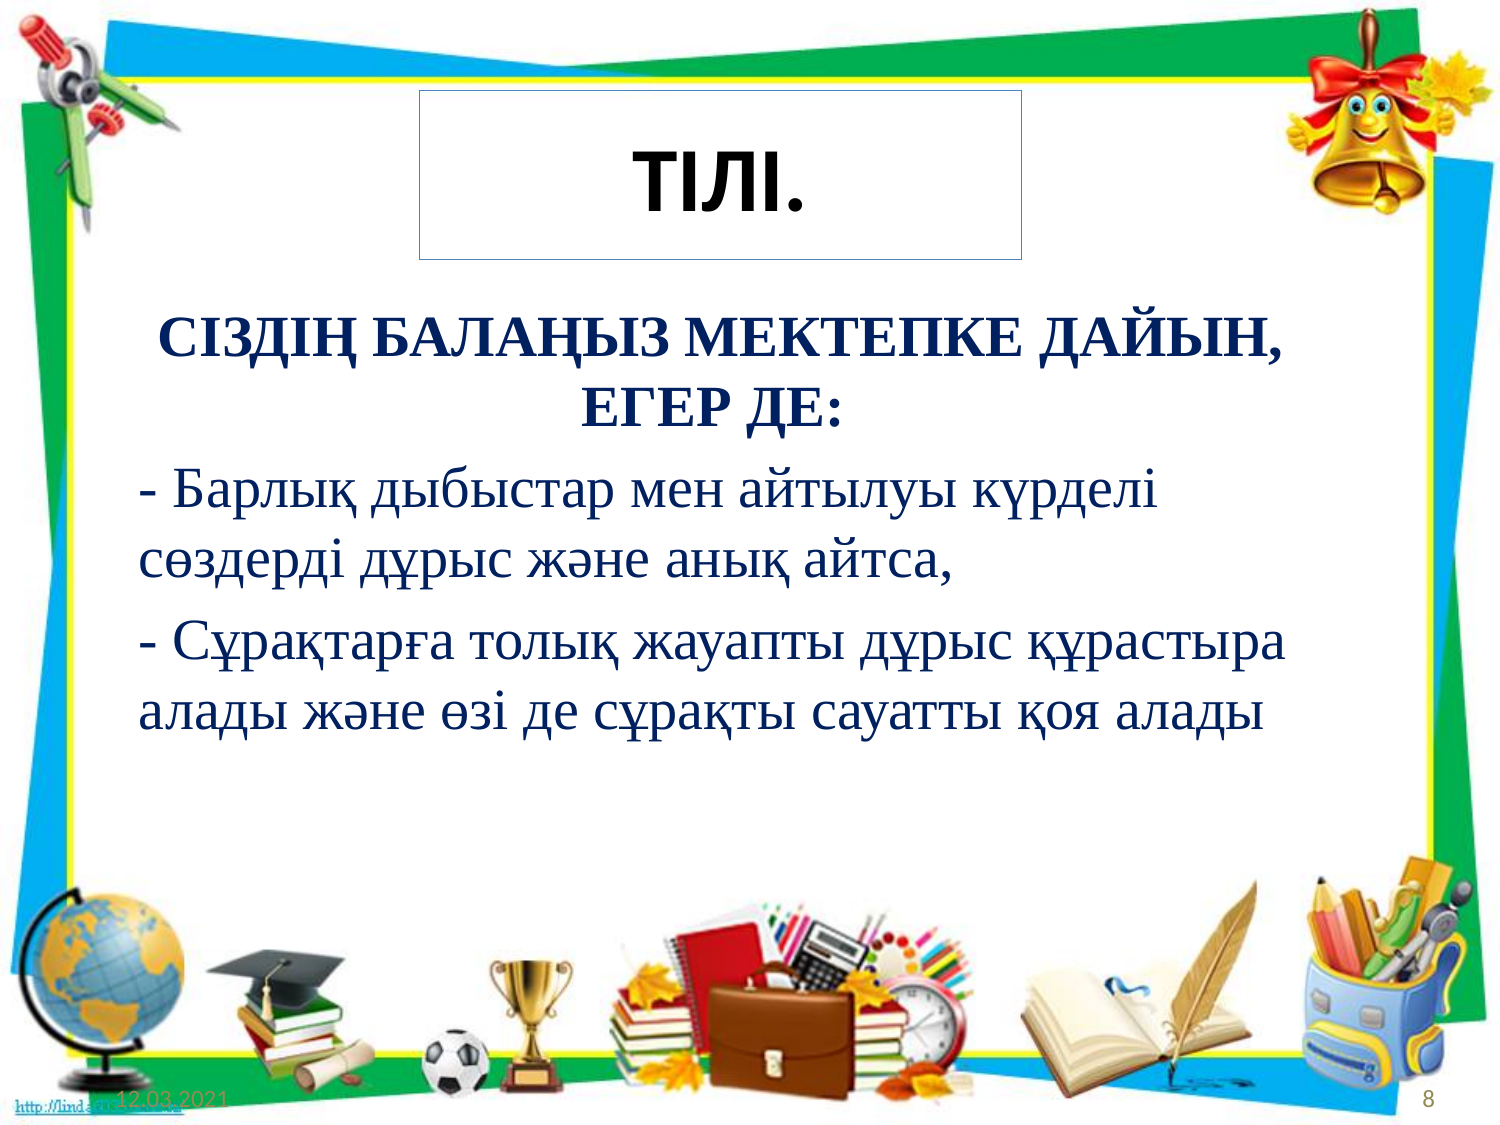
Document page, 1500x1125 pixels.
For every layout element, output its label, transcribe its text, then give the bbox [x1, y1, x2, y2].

title ТІЛІ. [419, 90, 1022, 260]
list СІЗДІҢ БАЛАҢЫЗ МЕКТЕПКЕ ДАЙЫН, ЕГЕР ДЕ: - Барлық дыбыстар мен айтылуы күрделі сөздерді дұрыс және анық айтса, - Сұрақтарға толық жауапты дұрыс құрастыра алады және өзі де сұрақты сауатты қоя алады [123, 290, 1317, 995]
picture [0, 0, 1500, 1125]
